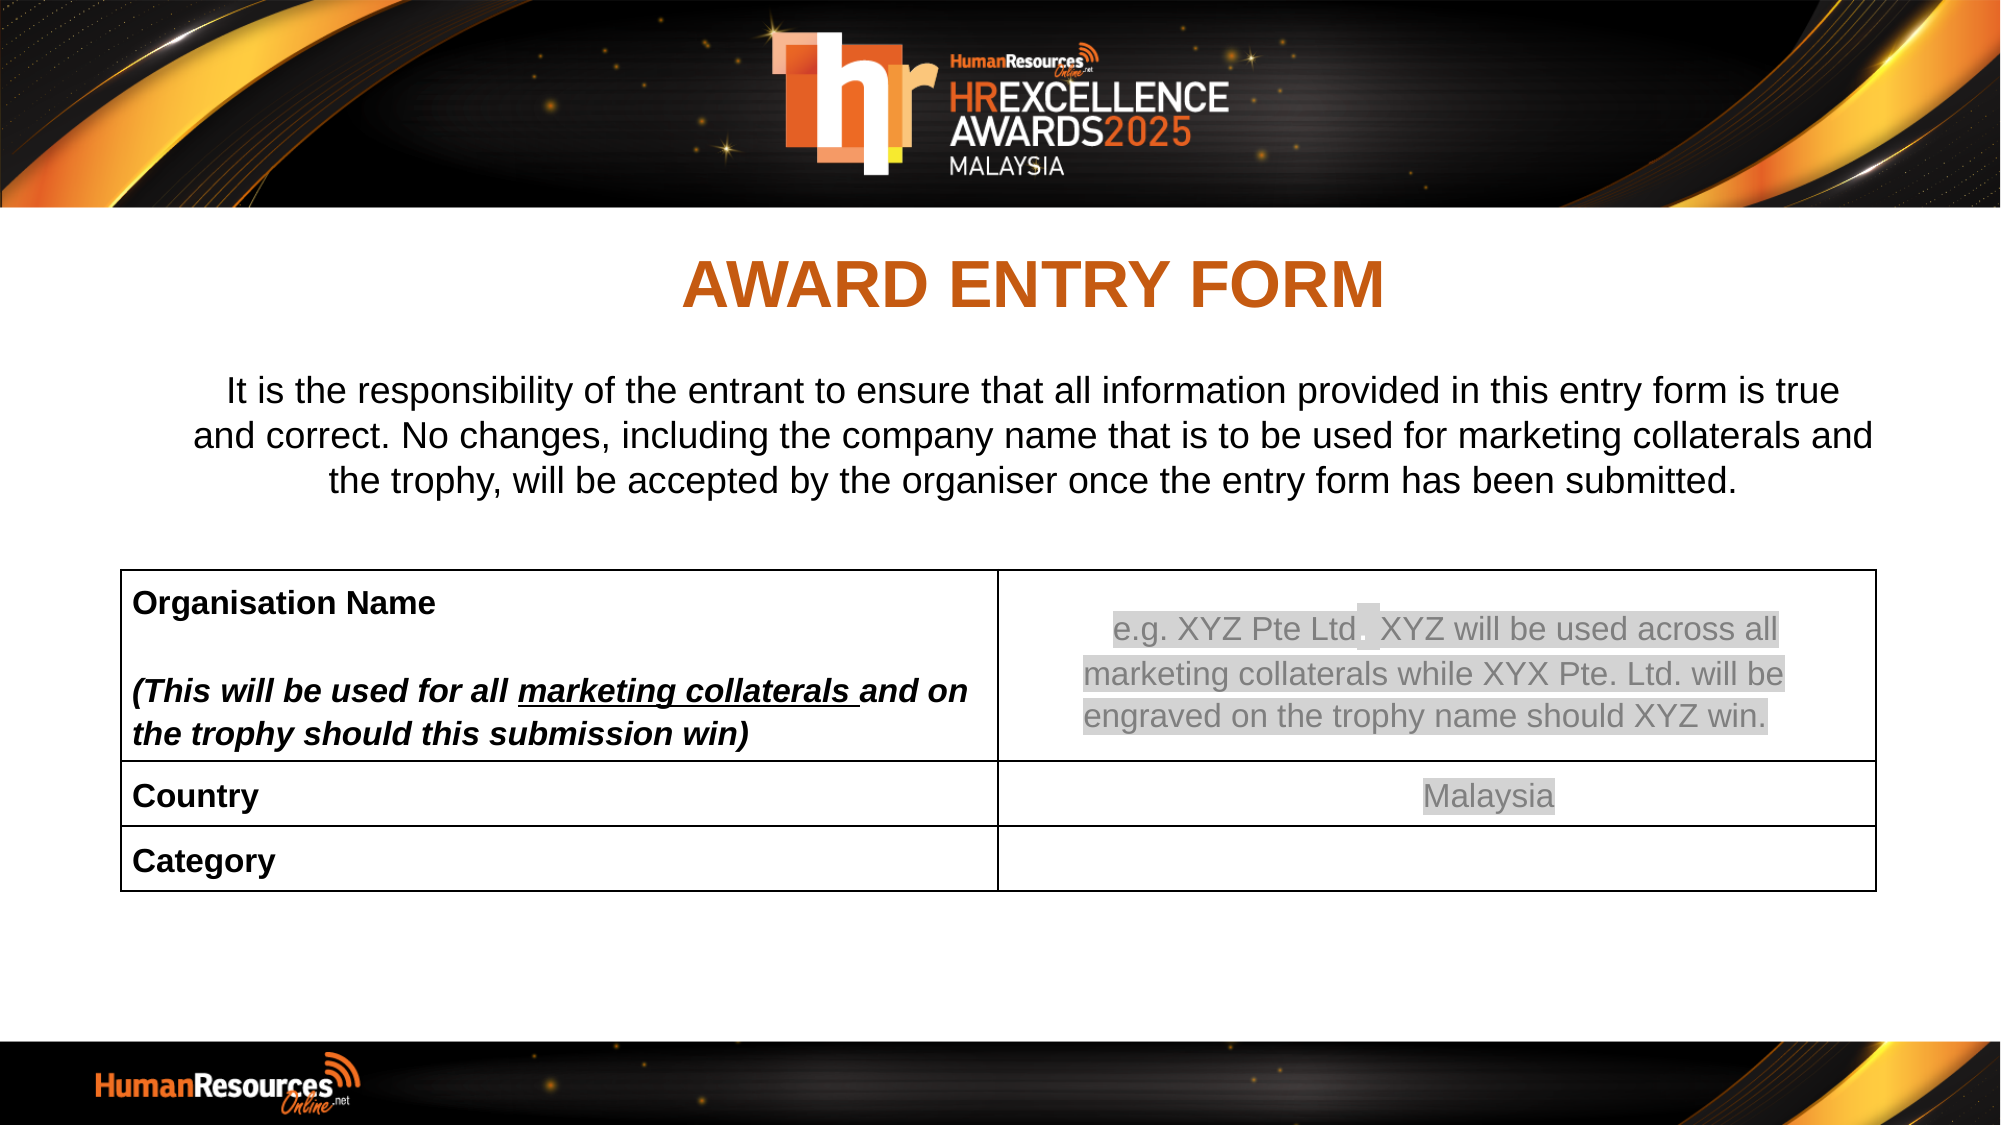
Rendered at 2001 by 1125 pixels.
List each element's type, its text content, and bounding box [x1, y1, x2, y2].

table_cell [999, 827, 1875, 890]
picture [0, 0, 2001, 1125]
text_box AWARD ENTRY FORM It is the responsibility of the entrant to ensure that all information provided in this entry form is true and correct. No changes, including the company name that is to be used for marketing collaterals and the trophy, will be accepted by the organiser once the entry form has been submitted. [176, 233, 1891, 509]
table_header e.g. XYZ Pte Ltd. XYZ will be used across all marketing collaterals while XYX Pte. Ltd. will be engraved on the trophy name should XYZ win. [999, 571, 1875, 760]
table_cell Category [122, 827, 997, 890]
table_header Organisation Name (This will be used for all marketing collaterals and on the trophy should this submission win) [122, 571, 997, 760]
table_cell Country [122, 762, 997, 825]
table_cell Malaysia [999, 762, 1875, 825]
